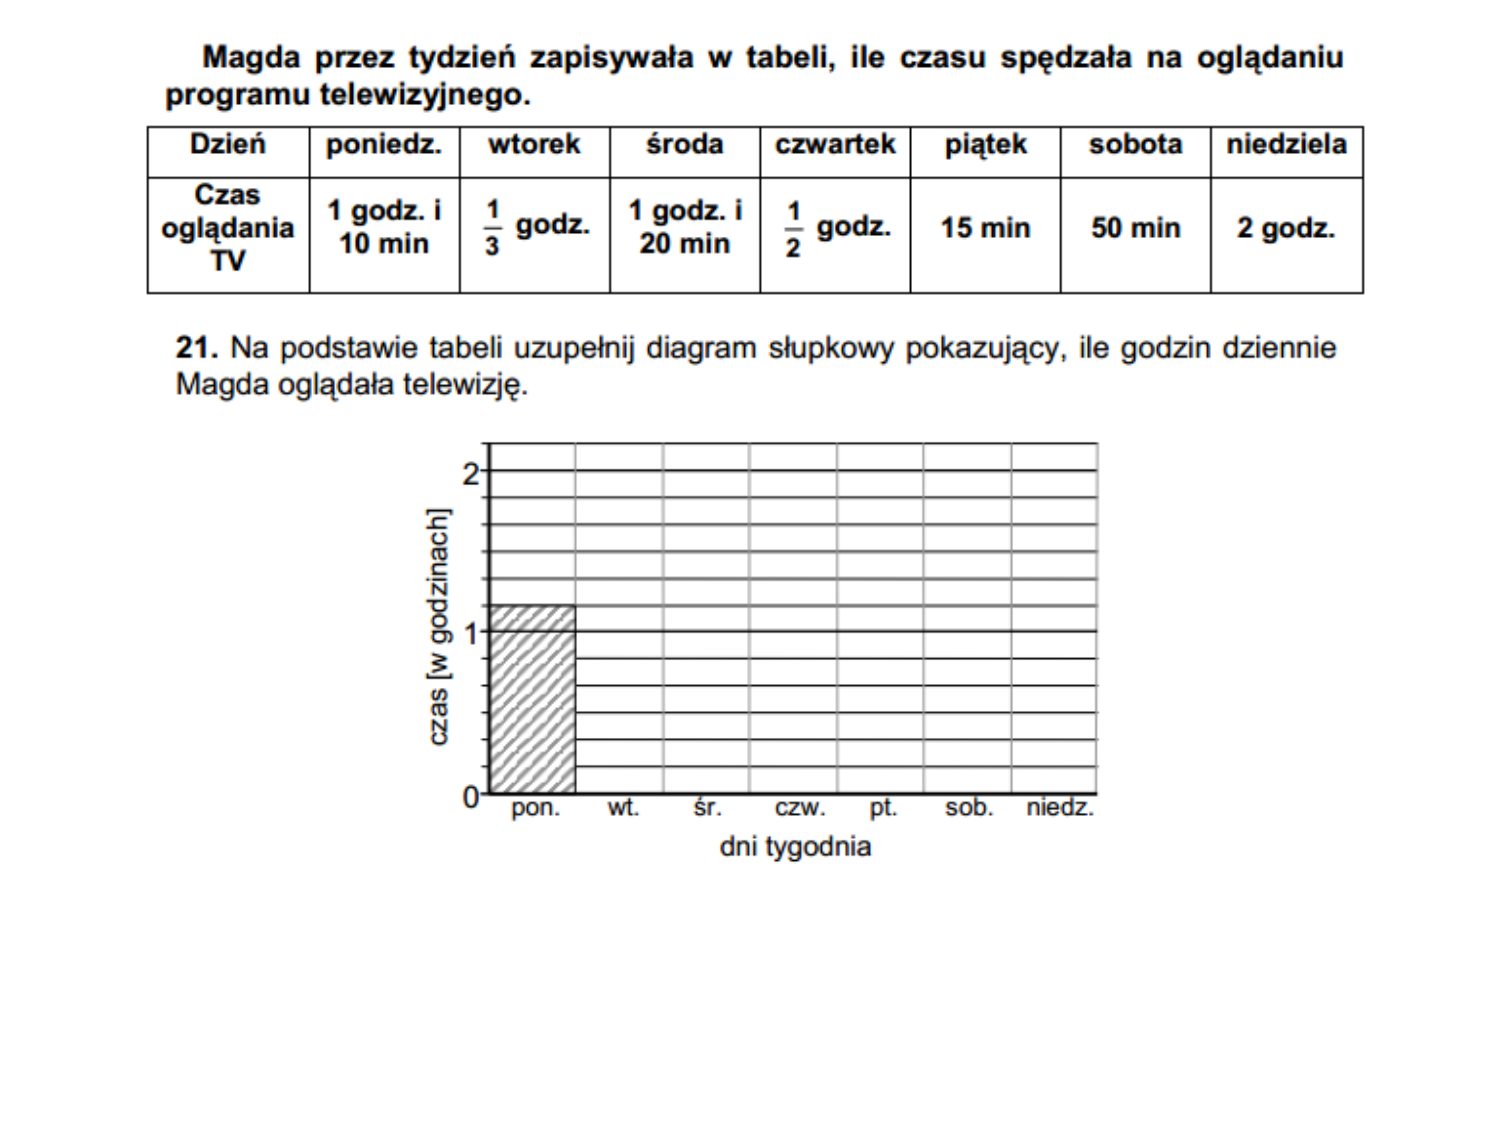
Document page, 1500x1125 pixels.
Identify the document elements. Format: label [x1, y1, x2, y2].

picture [117, 18, 1389, 885]
